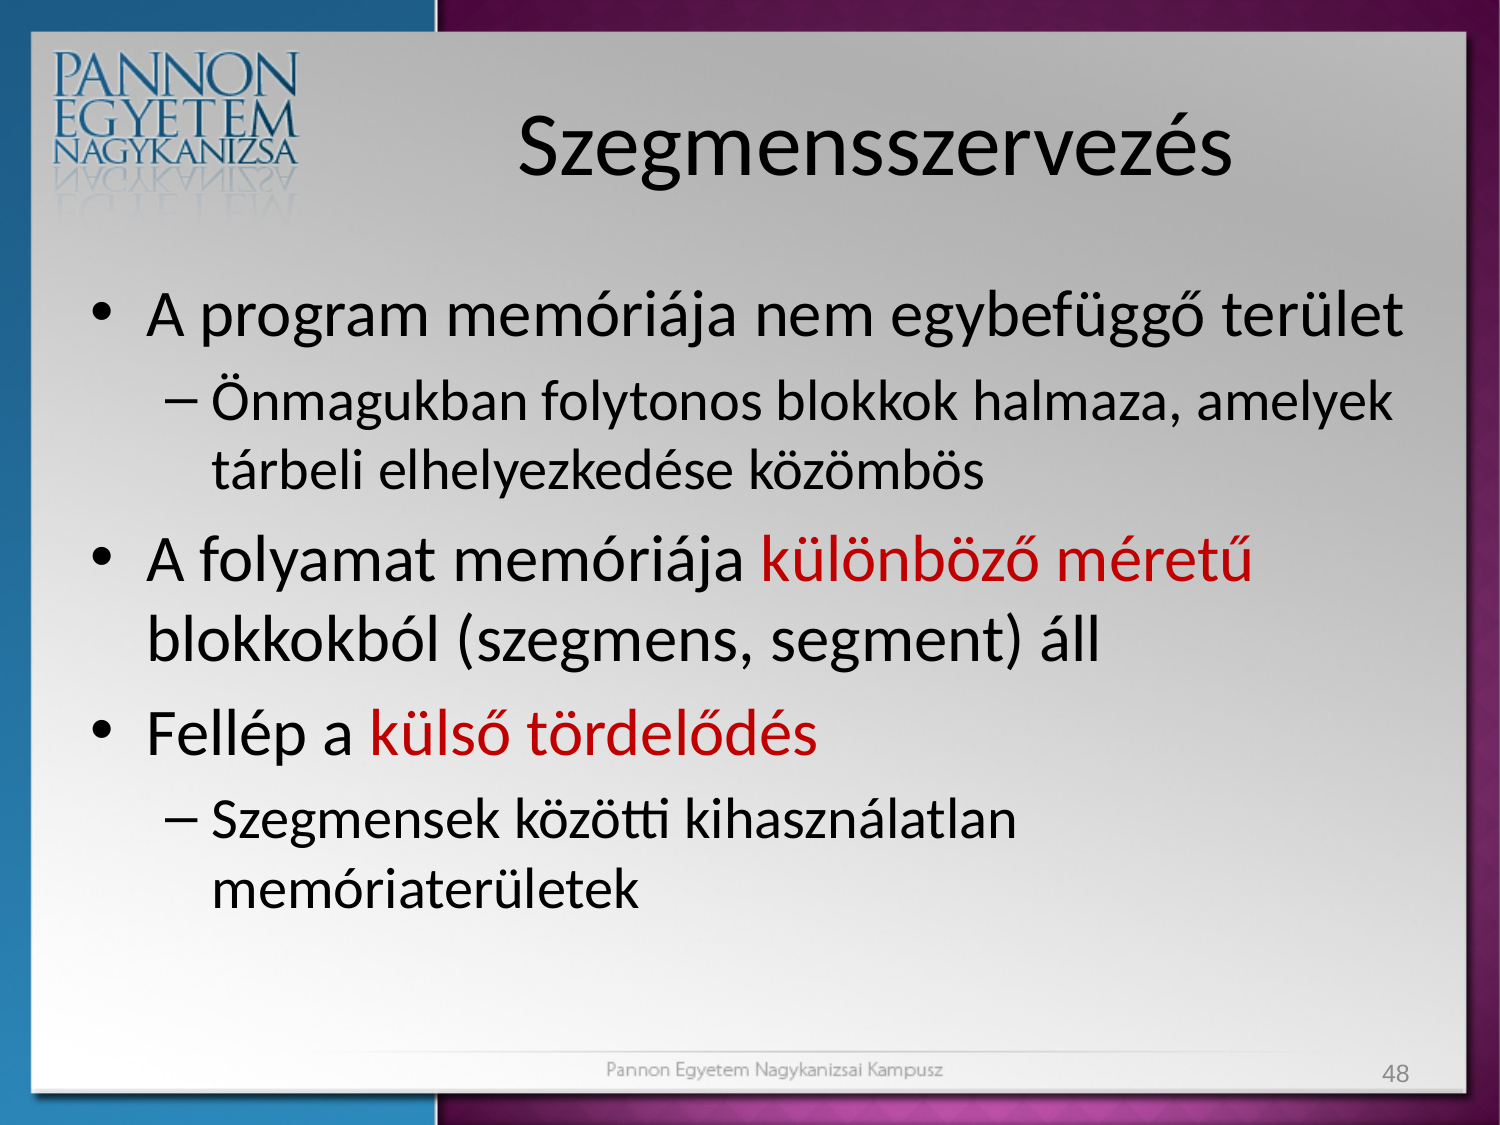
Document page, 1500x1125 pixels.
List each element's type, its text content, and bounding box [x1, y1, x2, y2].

slide_number 48 [1074, 1042, 1425, 1103]
picture [0, 0, 1500, 1125]
list A program memóriája nem egybefüggő terület Önmagukban folytonos blokkok halmaza, amelyek tárbeli elhelyezkedése közömbös A folyamat memóriája különböző méretű blokkokból (szegmens, segment) áll Fellép a külső tördelődés Szegmensek közötti kihasználatlan memóriaterületek [75, 262, 1425, 1038]
title Szegmensszervezés [328, 45, 1425, 233]
